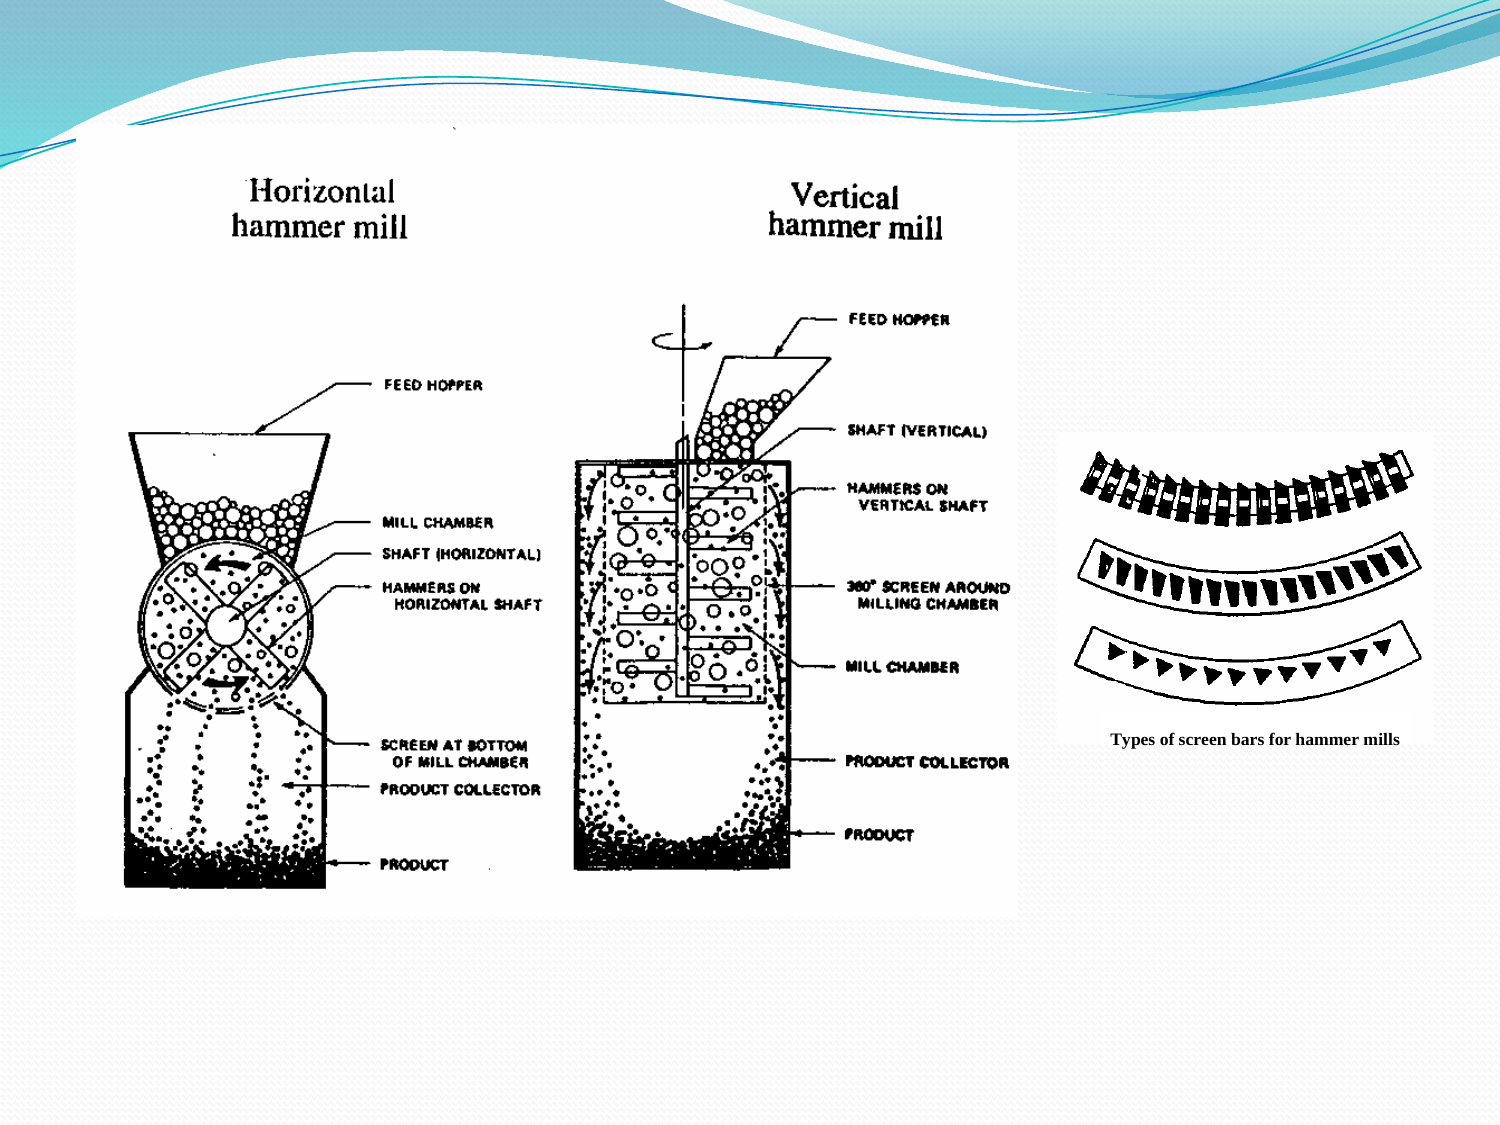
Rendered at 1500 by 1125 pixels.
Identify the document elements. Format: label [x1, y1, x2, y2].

picture [1056, 432, 1447, 758]
picture [76, 125, 1018, 918]
